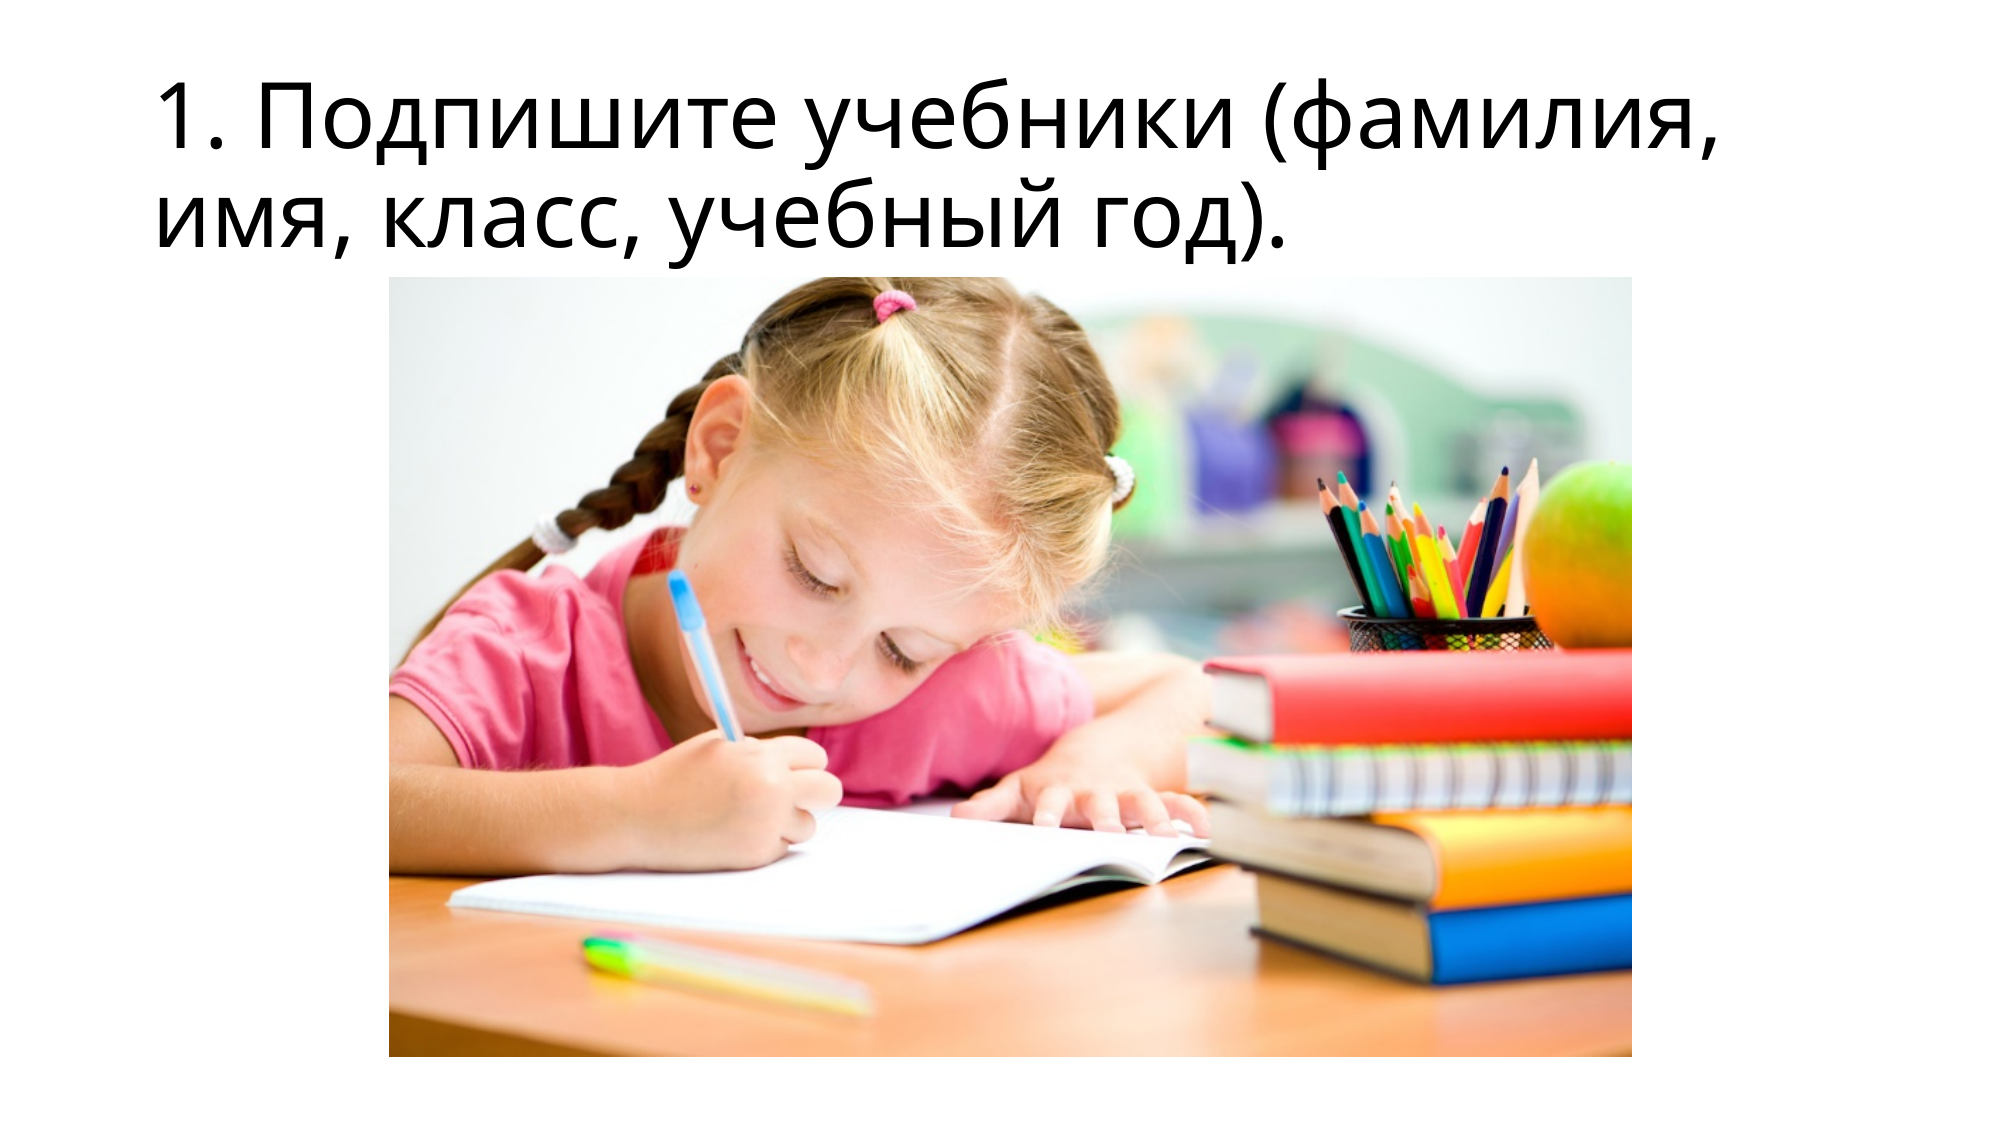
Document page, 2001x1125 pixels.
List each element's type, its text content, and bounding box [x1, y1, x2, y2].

title 1. Подпишите учебники (фамилия, имя, класс, учебный год). [137, 59, 1863, 278]
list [389, 277, 1632, 1057]
